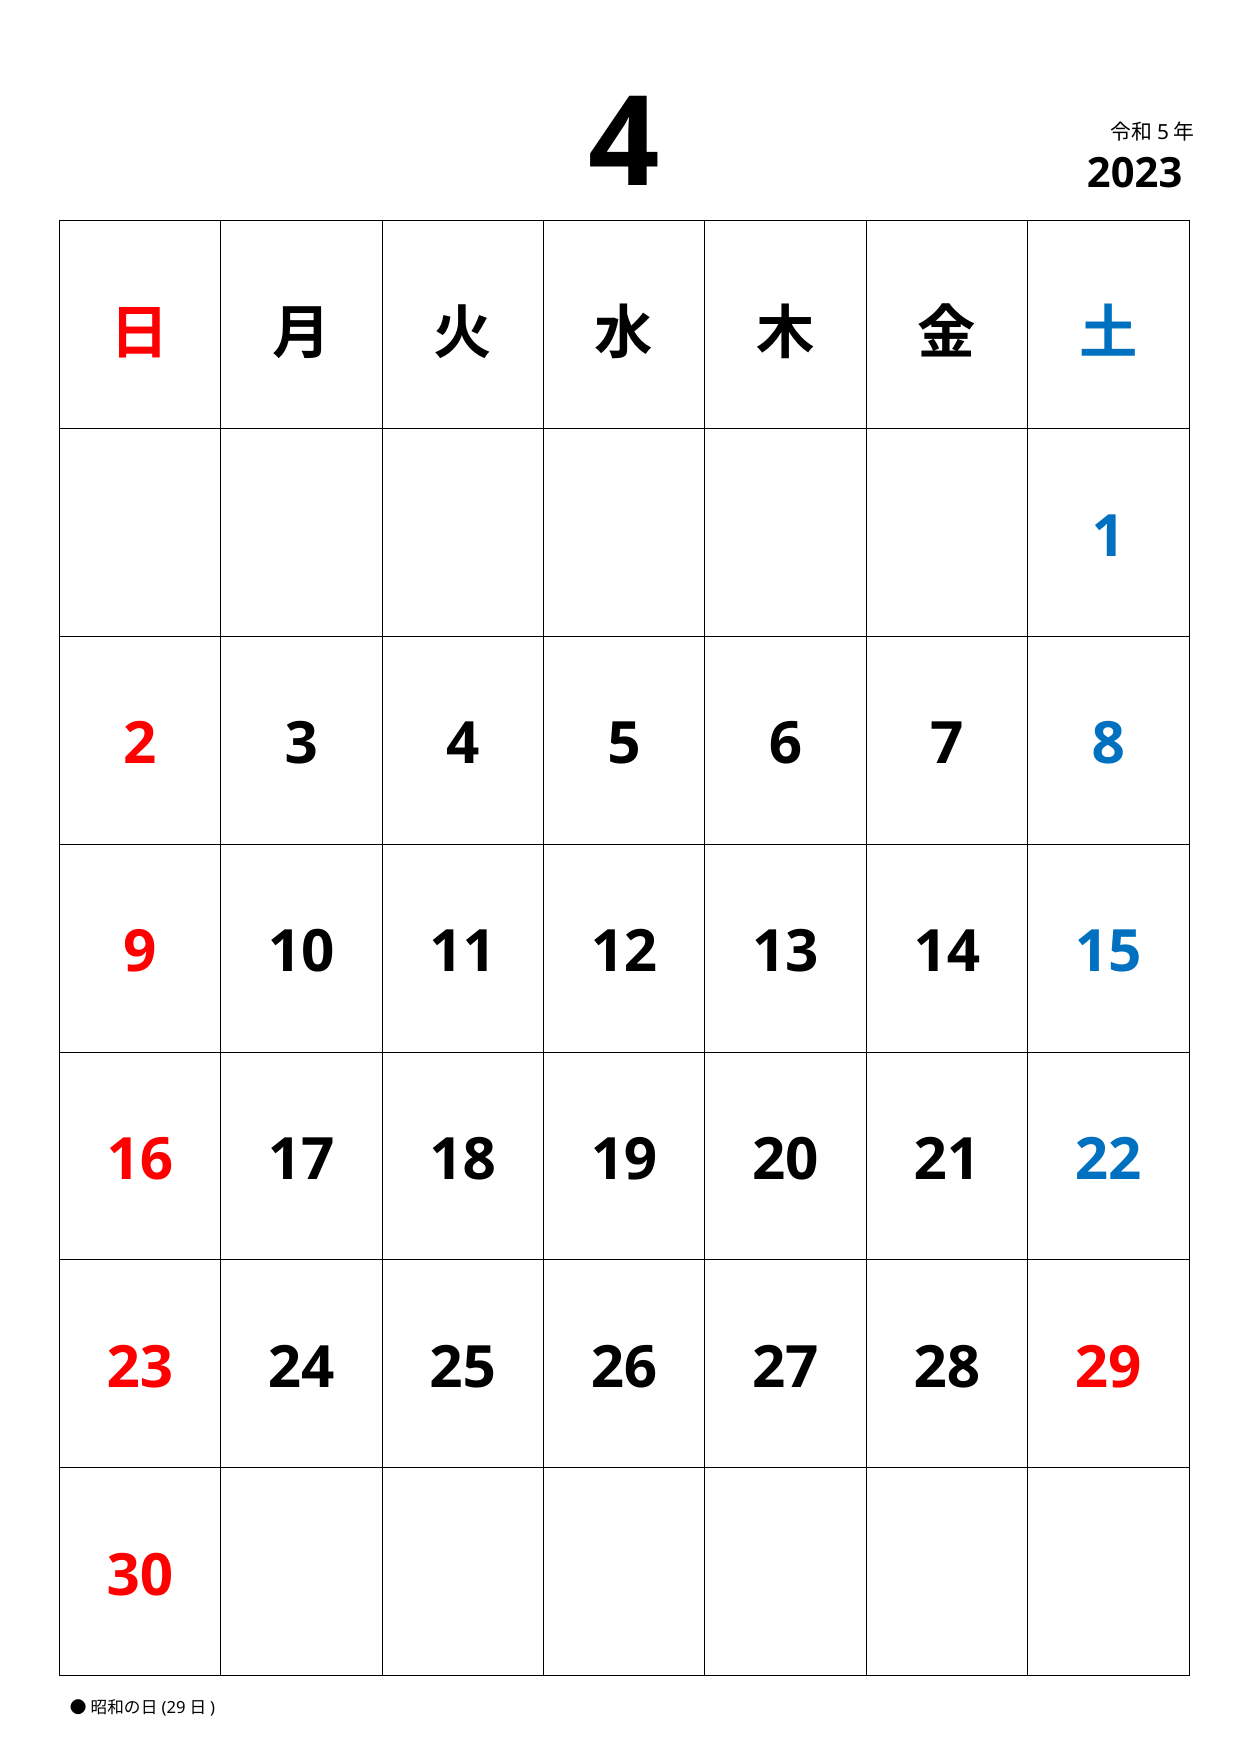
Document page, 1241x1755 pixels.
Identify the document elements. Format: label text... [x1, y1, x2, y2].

table_cell 7 [867, 637, 1027, 844]
table_cell [544, 429, 704, 636]
table_cell [705, 429, 866, 636]
table_cell 10 [221, 845, 382, 1052]
text_box 4 [573, 53, 675, 219]
table_cell 23 [60, 1260, 220, 1467]
table_cell 15 [1028, 845, 1189, 1052]
table_cell 11 [383, 845, 543, 1052]
table_cell [383, 429, 543, 636]
table_cell [867, 429, 1027, 636]
table_header 水 [544, 221, 704, 428]
text_box 2023 [1072, 138, 1198, 204]
table_cell 2 [60, 637, 220, 844]
text_box 令和5年 [1095, 110, 1210, 151]
table_cell 26 [544, 1260, 704, 1467]
table_cell 20 [705, 1053, 866, 1259]
table_cell 3 [221, 637, 382, 844]
text_box ●昭和の日(29日) [55, 1689, 230, 1725]
table_cell 9 [60, 845, 220, 1052]
table_header 木 [705, 221, 866, 428]
table_cell 4 [383, 637, 543, 844]
table_cell 13 [705, 845, 866, 1052]
table_cell [221, 1468, 382, 1675]
table_cell 18 [383, 1053, 543, 1259]
table_cell 12 [544, 845, 704, 1052]
table_cell 30 [60, 1468, 220, 1675]
table_cell 28 [867, 1260, 1027, 1467]
table_cell [1028, 1468, 1189, 1675]
table_header 金 [867, 221, 1027, 428]
table_cell 8 [1028, 637, 1189, 844]
table_cell 6 [705, 637, 866, 844]
table_cell [60, 429, 220, 636]
table_cell 25 [383, 1260, 543, 1467]
table_cell 17 [221, 1053, 382, 1259]
table_header 月 [221, 221, 382, 428]
table_cell 1 [1028, 429, 1189, 636]
table_cell [383, 1468, 543, 1675]
table_cell 22 [1028, 1053, 1189, 1259]
table_cell [544, 1468, 704, 1675]
table_cell 21 [867, 1053, 1027, 1259]
table_cell 19 [544, 1053, 704, 1259]
table_header 火 [383, 221, 543, 428]
table_cell 16 [60, 1053, 220, 1259]
table_cell [705, 1468, 866, 1675]
table_cell [221, 429, 382, 636]
table_cell 27 [705, 1260, 866, 1467]
table_cell 29 [1028, 1260, 1189, 1467]
table_header 土 [1028, 221, 1189, 428]
table_header 日 [60, 221, 220, 428]
table_cell 5 [544, 637, 704, 844]
table_cell [867, 1468, 1027, 1675]
table_cell 14 [867, 845, 1027, 1052]
table_cell 24 [221, 1260, 382, 1467]
